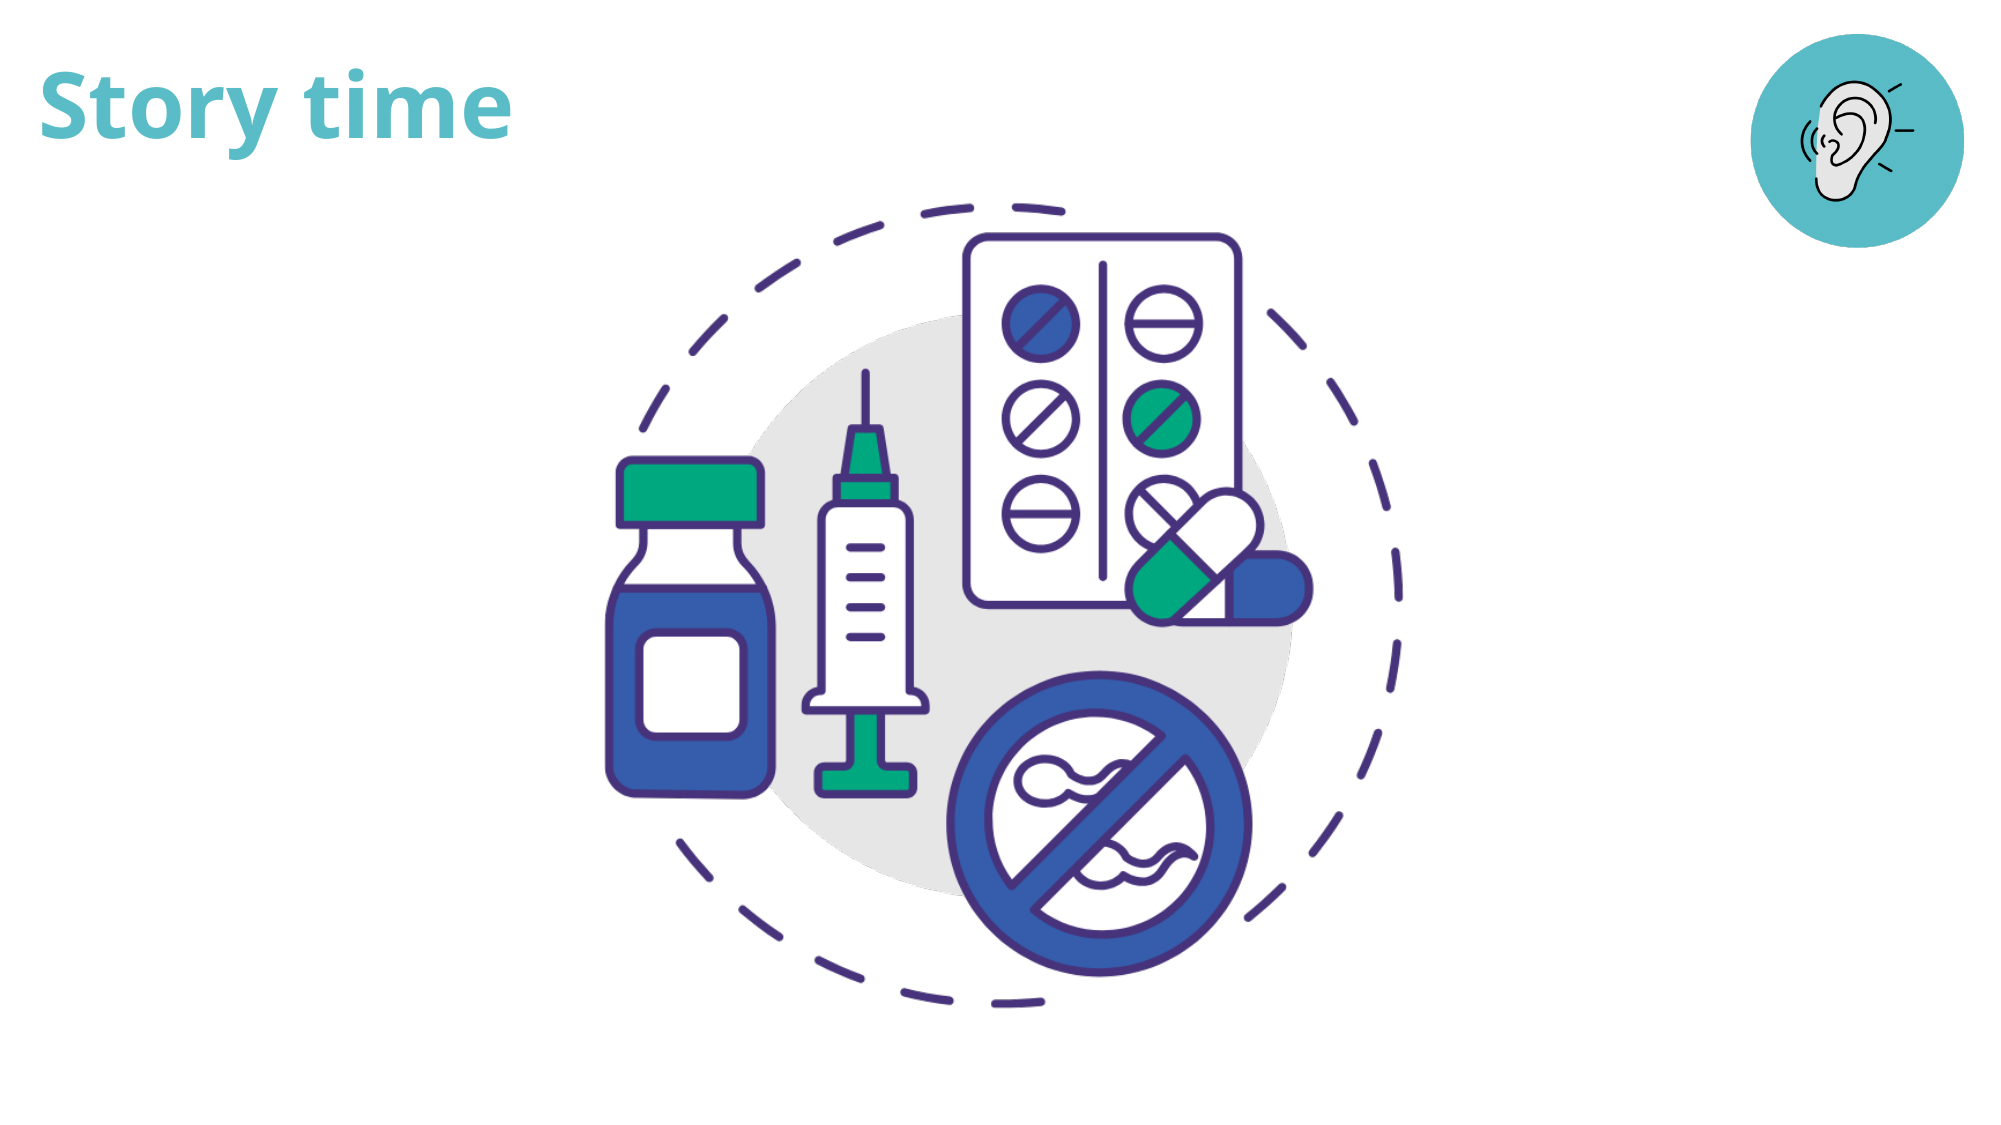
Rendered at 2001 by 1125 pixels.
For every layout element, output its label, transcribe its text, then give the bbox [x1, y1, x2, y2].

picture [1747, 31, 1967, 250]
title Story time [23, 0, 1748, 218]
picture [580, 192, 1420, 1026]
